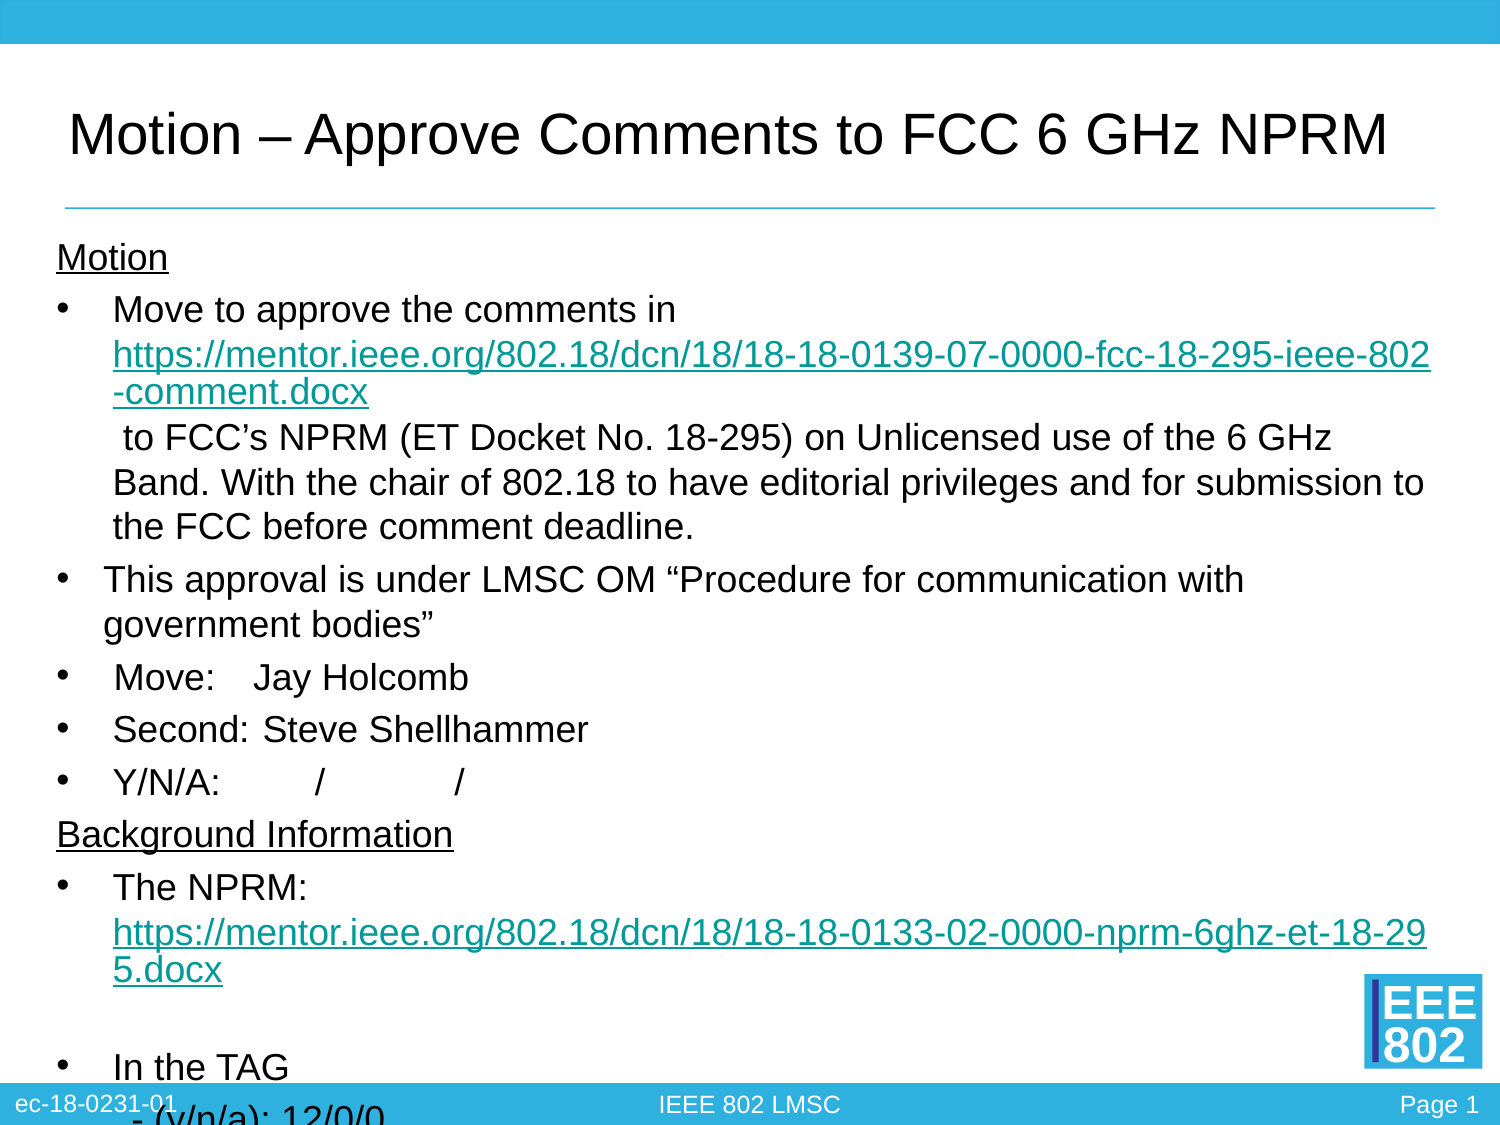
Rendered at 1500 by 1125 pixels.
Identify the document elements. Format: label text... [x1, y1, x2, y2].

title Motion – Approve Comments to FCC 6 GHz NPRM [37, 66, 1438, 197]
list Motion Move to approve the comments in https://mentor.ieee.org/802.18/dcn/18/18-18-0139-07-0000-fcc-18-295-ieee-802-comment.docx to FCC’s NPRM (ET Docket No. 18-295) on Unlicensed use of the 6 GHz Band. With the chair of 802.18 to have editorial privileges and for submission to the FCC before comment deadline. This approval is under LMSC OM “Procedure for communication with government bodies” Move: Jay Holcomb Second: Steve Shellhammer Y/N/A: / / Background Information The NPRM: https://mentor.ieee.org/802.18/dcn/18/18-18-0133-02-0000-nprm-6ghz-et-18-295.docx In the TAG - (y/n/a): 12/0/0 [41, 224, 1450, 1050]
